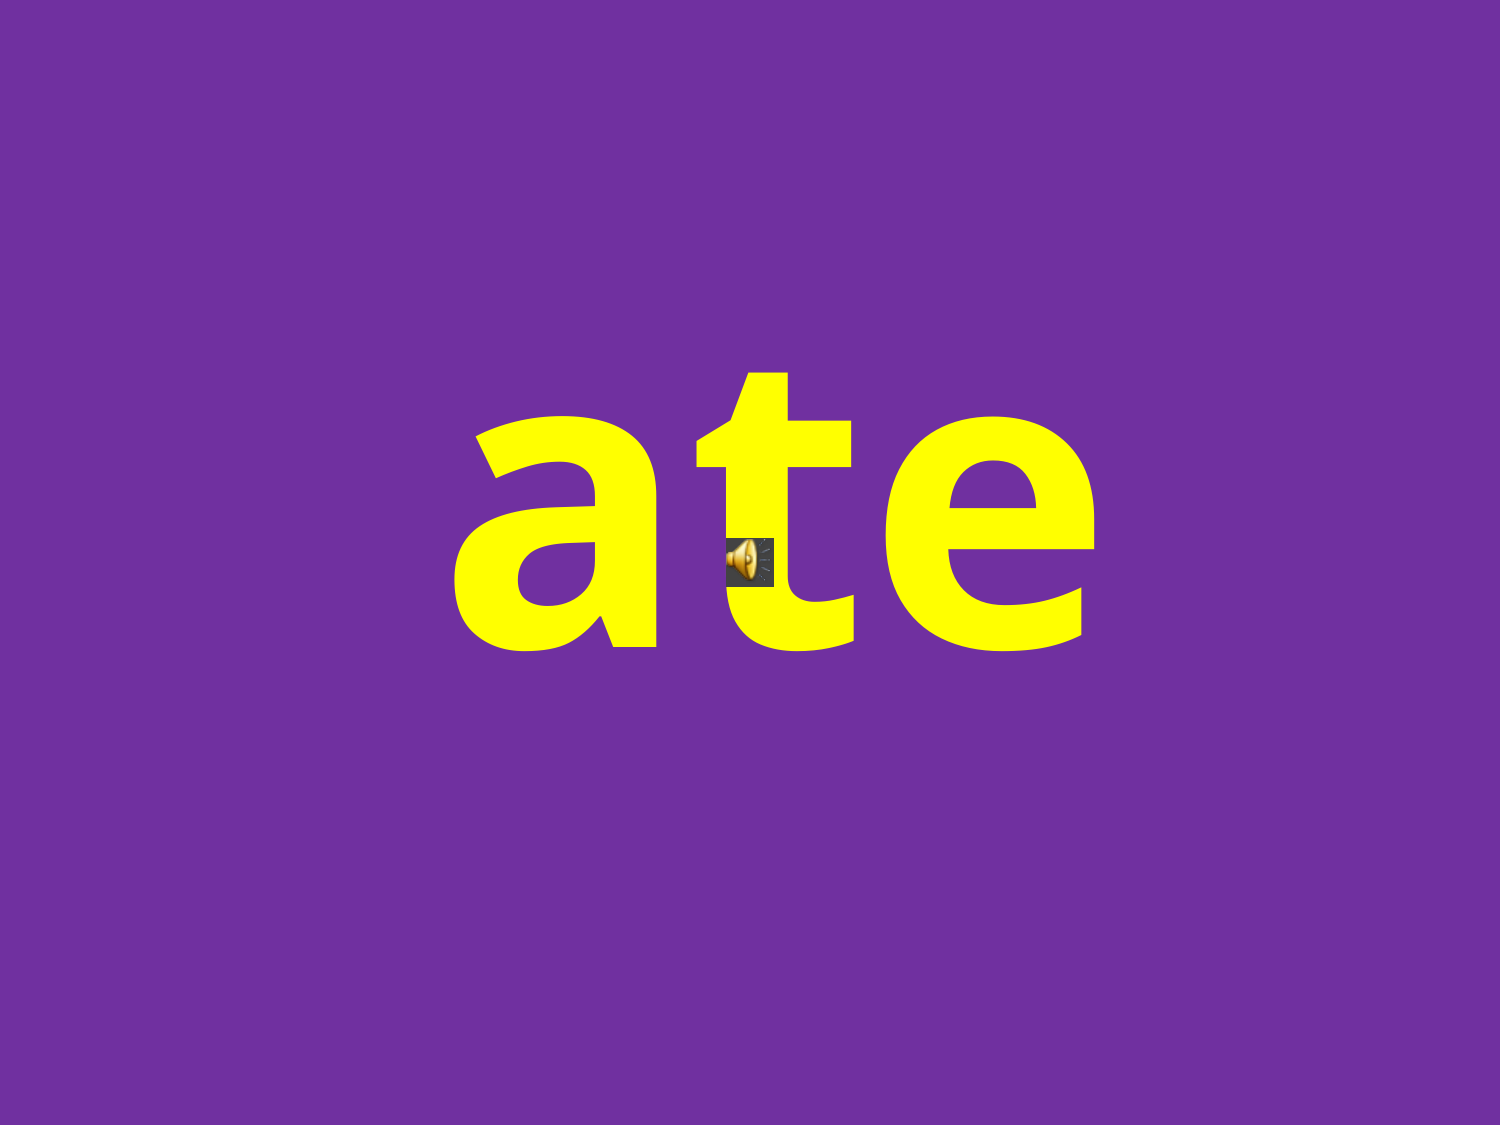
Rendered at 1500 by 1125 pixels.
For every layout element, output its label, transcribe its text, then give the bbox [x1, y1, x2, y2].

text_box ate [99, 224, 1450, 738]
picture [724, 537, 776, 588]
